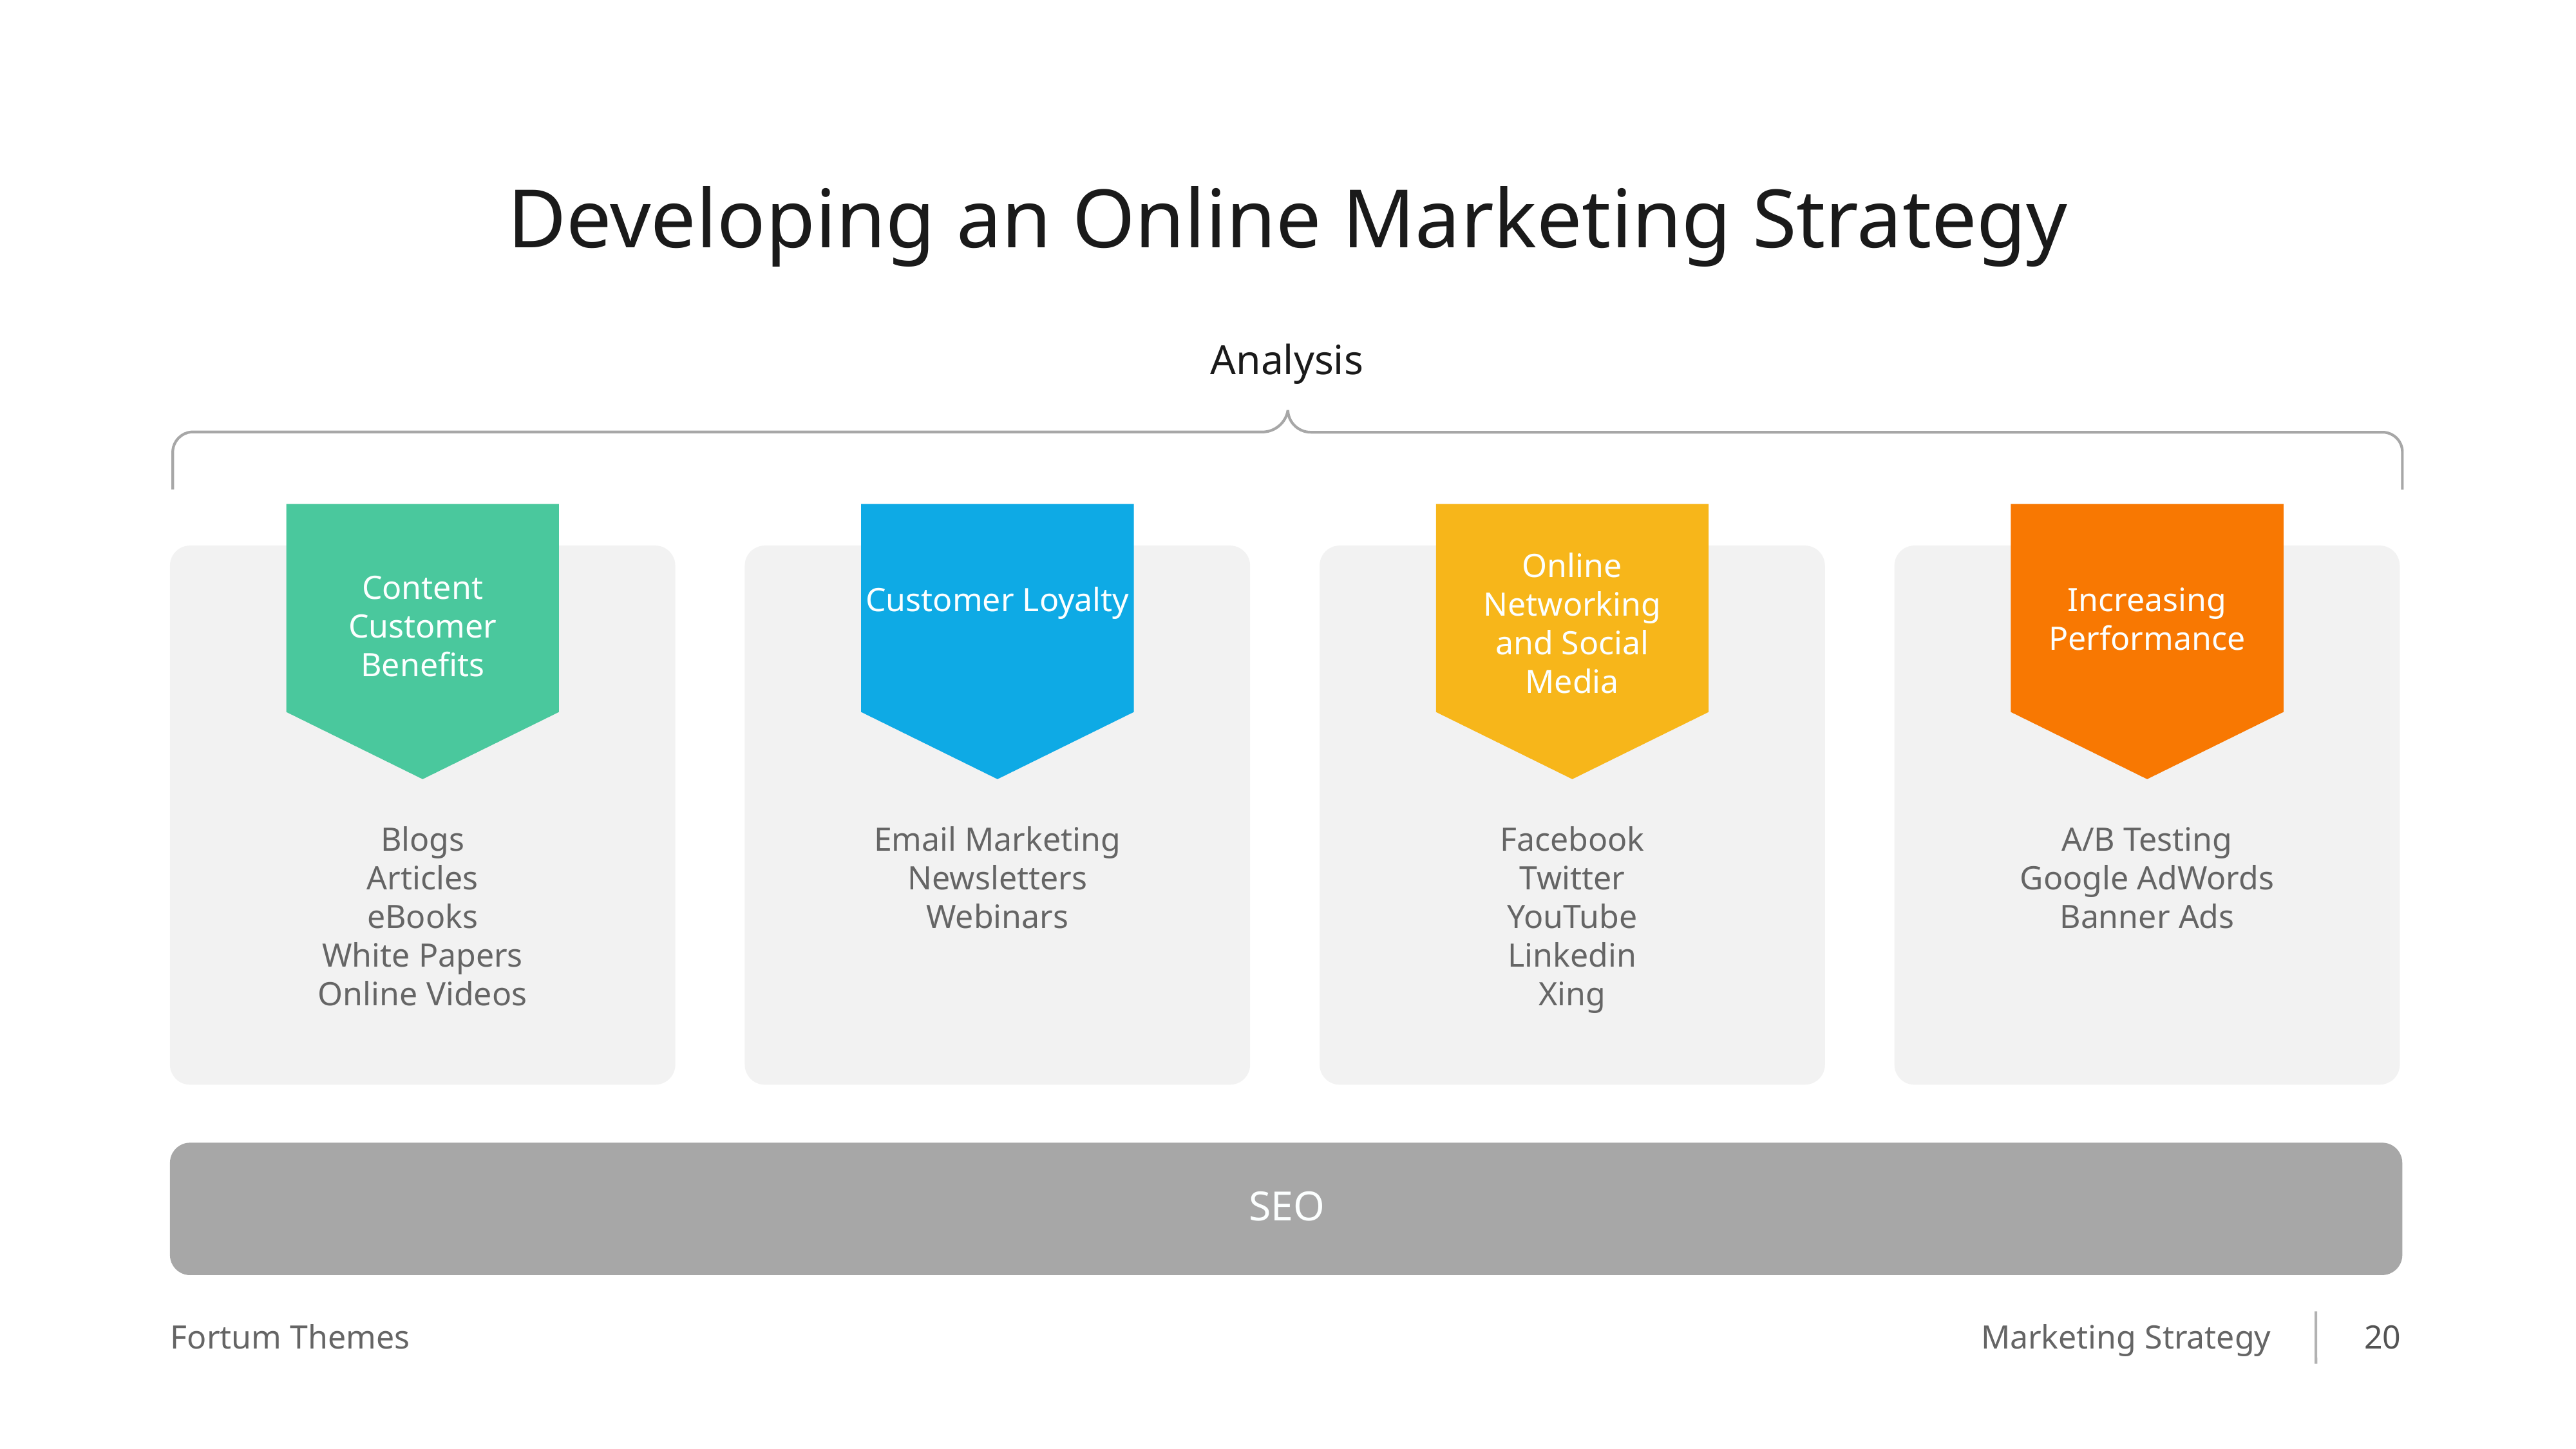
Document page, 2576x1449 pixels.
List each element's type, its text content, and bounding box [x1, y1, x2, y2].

text_box Analysis [1149, 328, 1425, 388]
text_box [173, 410, 2403, 490]
text_box [286, 688, 559, 779]
text_box Content Customer Benefits [285, 562, 561, 688]
text_box Developing an Online Marketing Strategy [394, 162, 2182, 269]
text_box [286, 504, 559, 562]
text_box [2011, 662, 2284, 779]
text_box [1320, 545, 1825, 1085]
text_box [861, 504, 1134, 573]
text_box [2011, 504, 2284, 573]
text_box A/B Testing Google AdWords Banner Ads [1980, 813, 2315, 940]
text_box Facebook Twitter YouTube Linkedin Xing [1405, 813, 1740, 1018]
text_box [861, 623, 1134, 779]
text_box [1894, 545, 2400, 1085]
text_box [1435, 504, 1709, 779]
text_box [169, 1142, 2403, 1276]
text_box [169, 545, 676, 1085]
text_box Blogs Articles eBooks White Papers Online Videos [255, 813, 590, 1018]
text_box Increasing Performance [2009, 573, 2285, 662]
slide_number 20 [2330, 1311, 2435, 1365]
text_box [744, 545, 1251, 1085]
text_box Customer Loyalty [860, 573, 1135, 623]
text_box SEO [1149, 1175, 1425, 1234]
text_box Online Networking and Social Media [1455, 539, 1689, 705]
text_box Email Marketing Newsletters Webinars [830, 813, 1165, 940]
